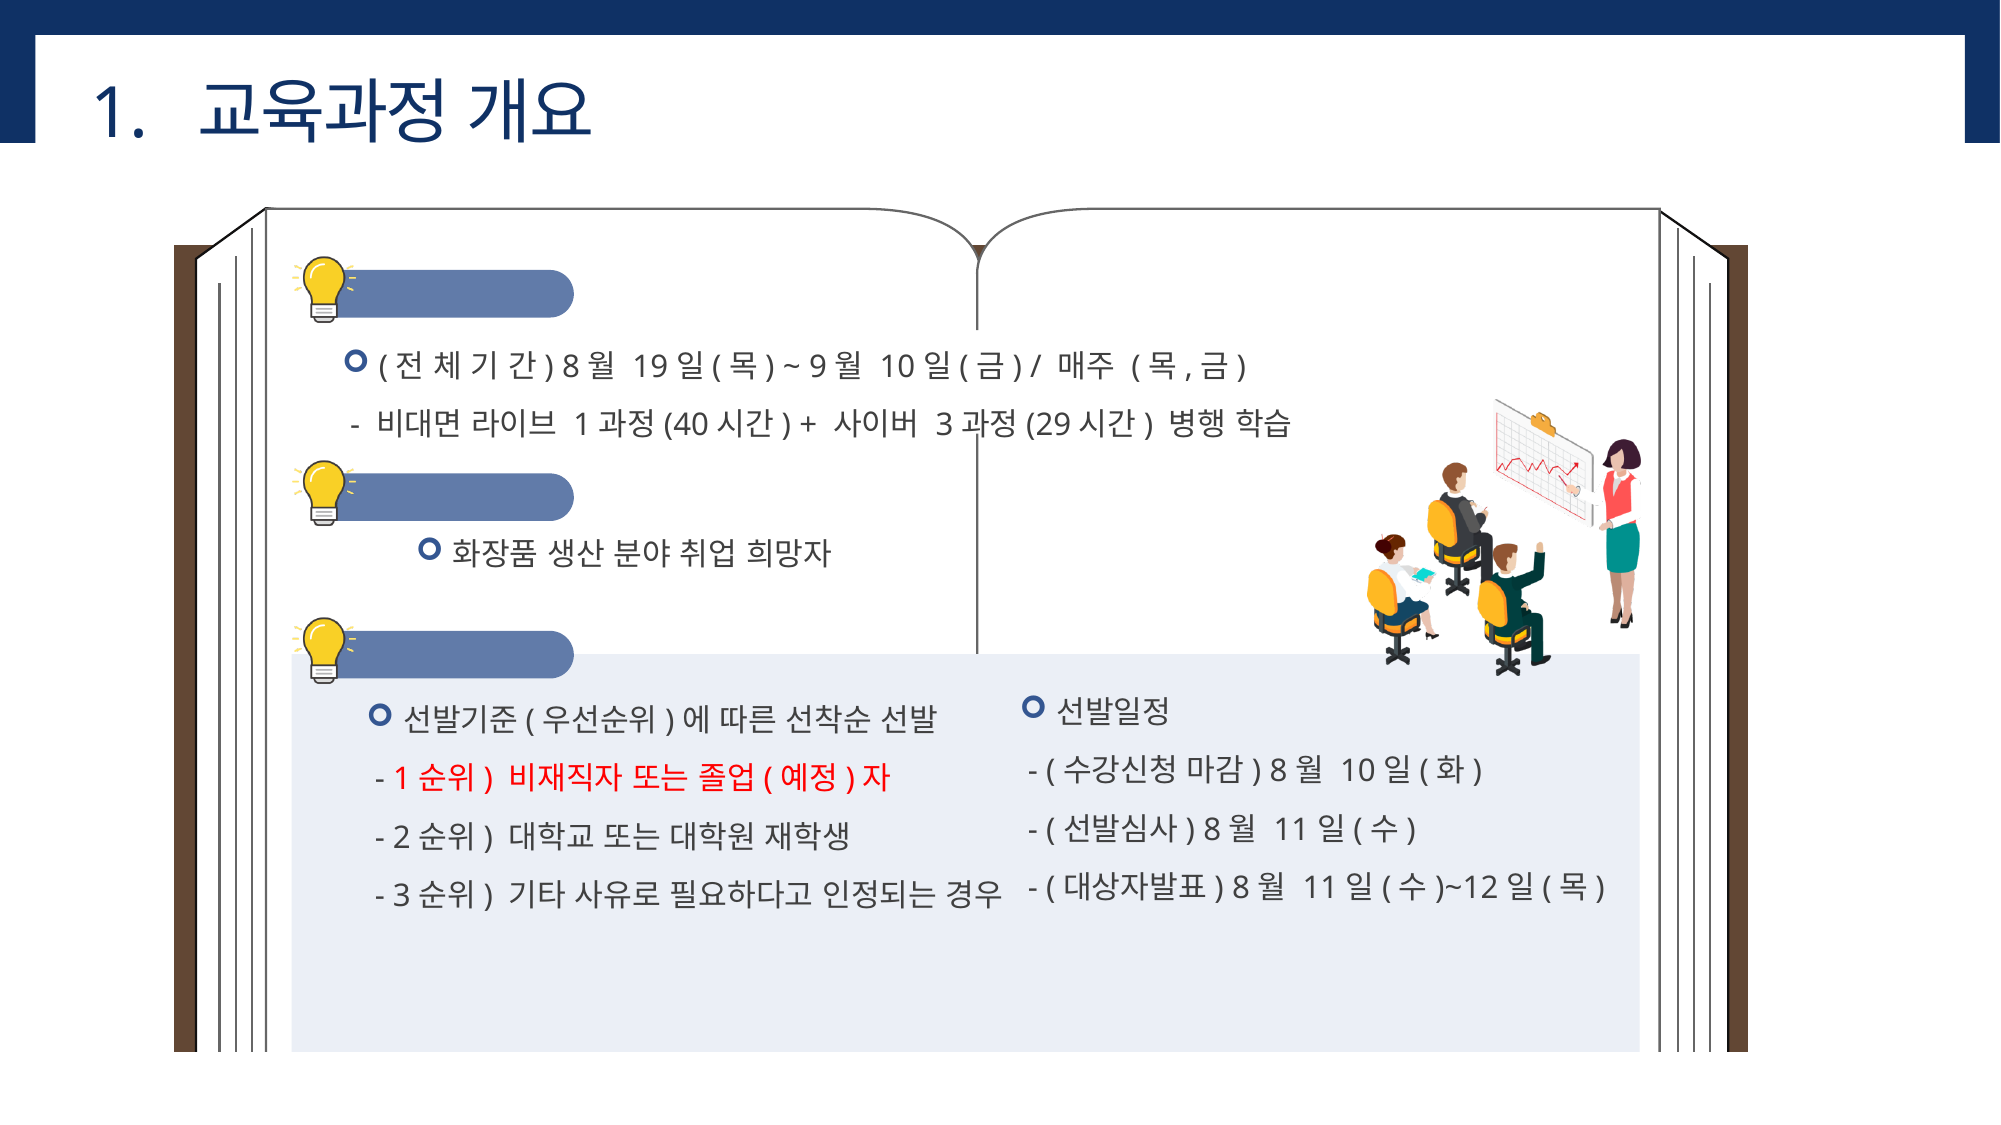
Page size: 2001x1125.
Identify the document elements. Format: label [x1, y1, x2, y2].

text_box [274, 447, 574, 536]
text_box [79, 59, 626, 161]
text_box [274, 604, 574, 694]
picture [0, 0, 2000, 1125]
text_box [274, 243, 574, 333]
